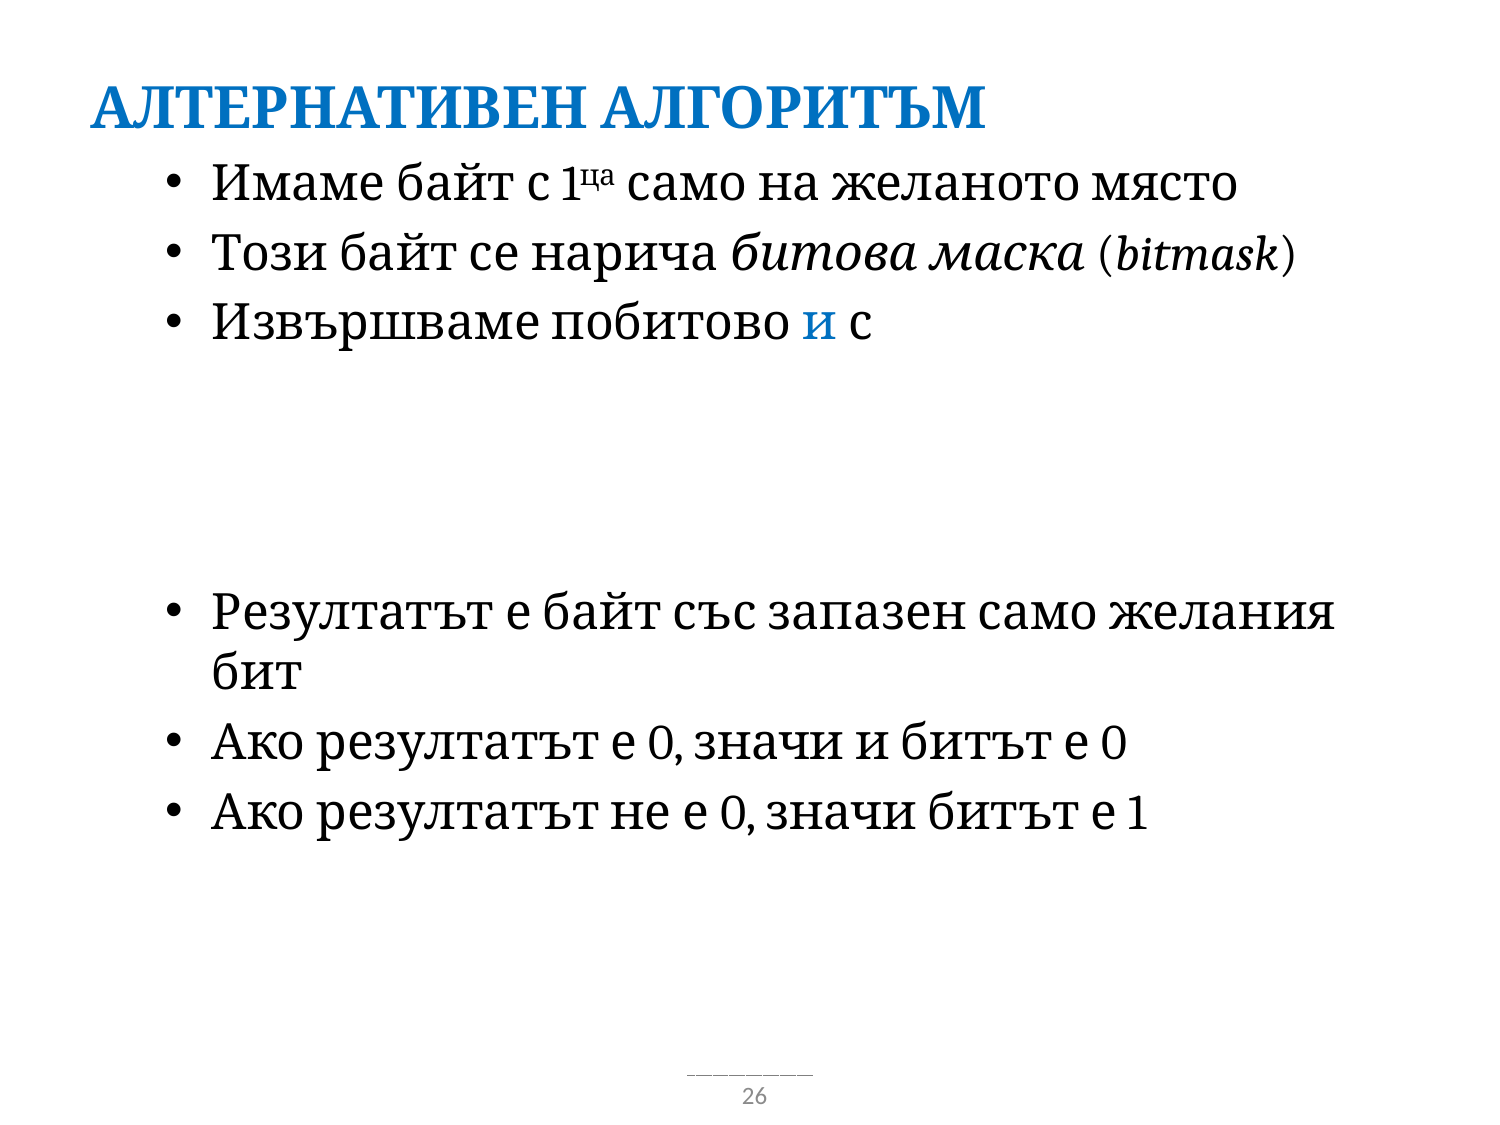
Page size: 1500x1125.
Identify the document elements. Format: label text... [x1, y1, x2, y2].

slide_number 26 [579, 1065, 930, 1125]
